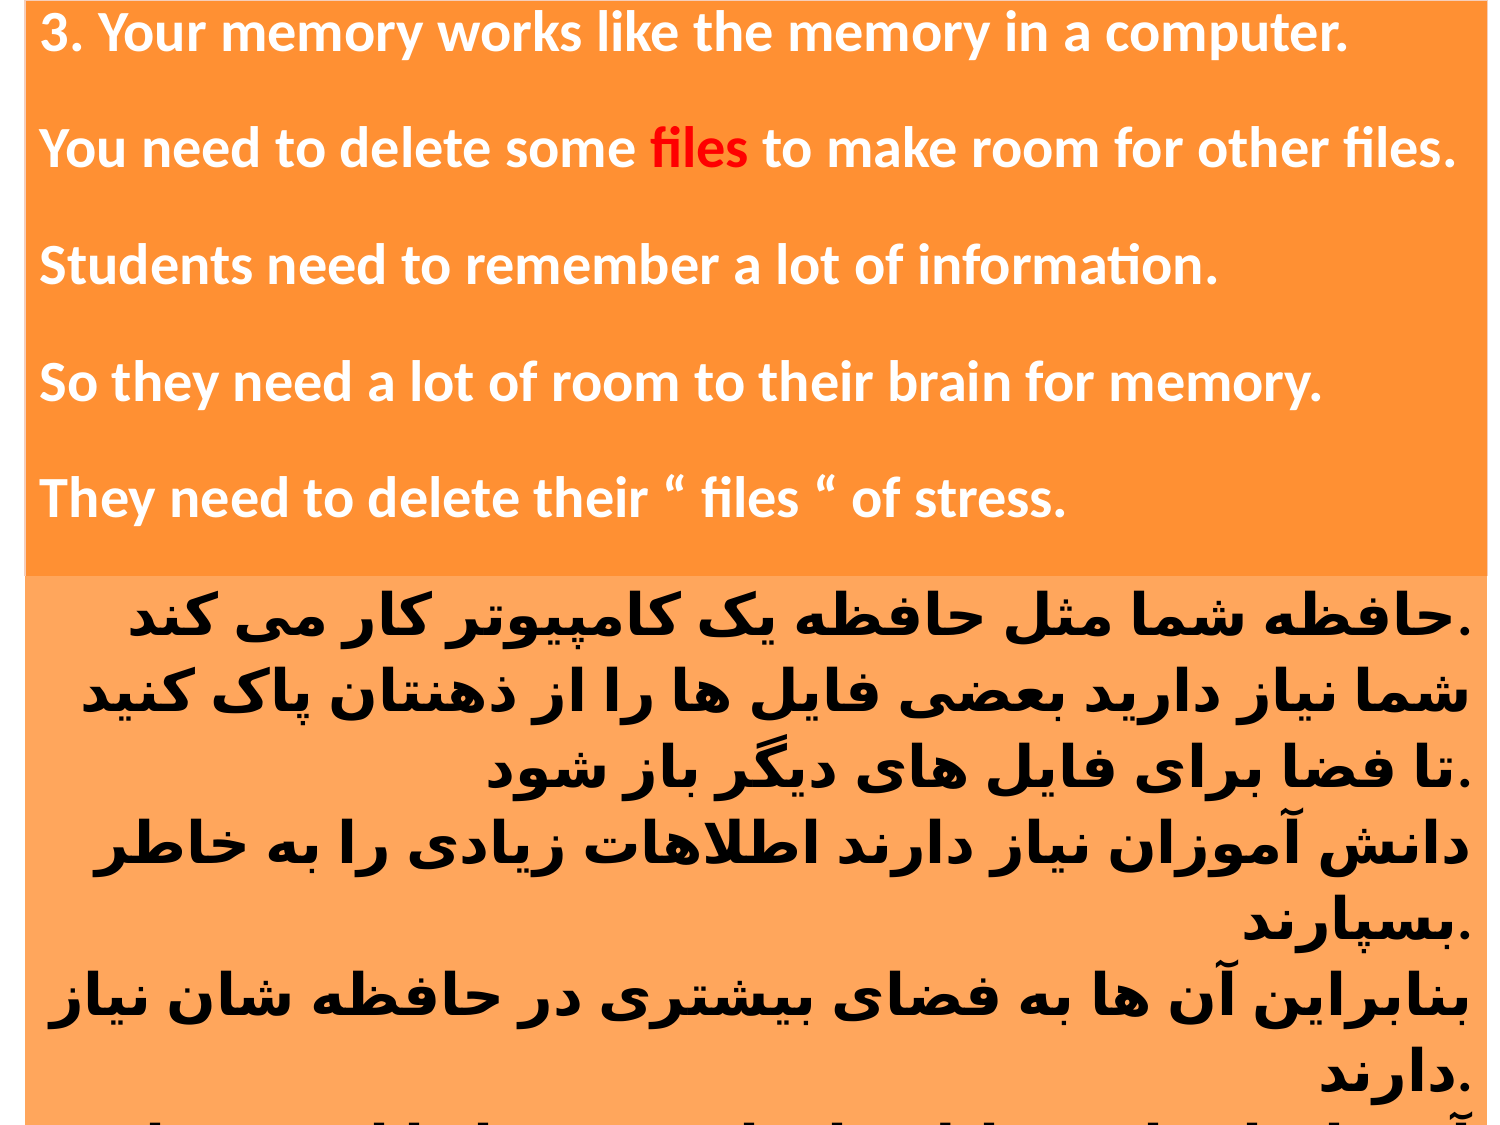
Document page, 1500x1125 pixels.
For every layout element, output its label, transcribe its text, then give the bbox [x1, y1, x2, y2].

table_cell حافظه شما مثل حافظه یک کامپیوتر کار می کند. شما نیاز دارید بعضی فایل ها را از ذهنتان پاک کنید تا فضا برای فایل های دیگر باز شود. دانش آموزان نیاز دارند اطلاهات زیادی را به خاطر بسپارند. بنابراین آن ها به فضای بیشتری در حافظه شان نیاز دارند. آن ها نیاز دارند فایل های استرس زا را از ذهنشان پاک کنند. [25, 576, 1487, 1125]
table_header 3. Your memory works like the memory in a computer. You need to delete some files to make room for other files. Students need to remember a lot of information. So they need a lot of room to their brain for memory. They need to delete their “ files “ of stress. [26, 1, 1487, 576]
